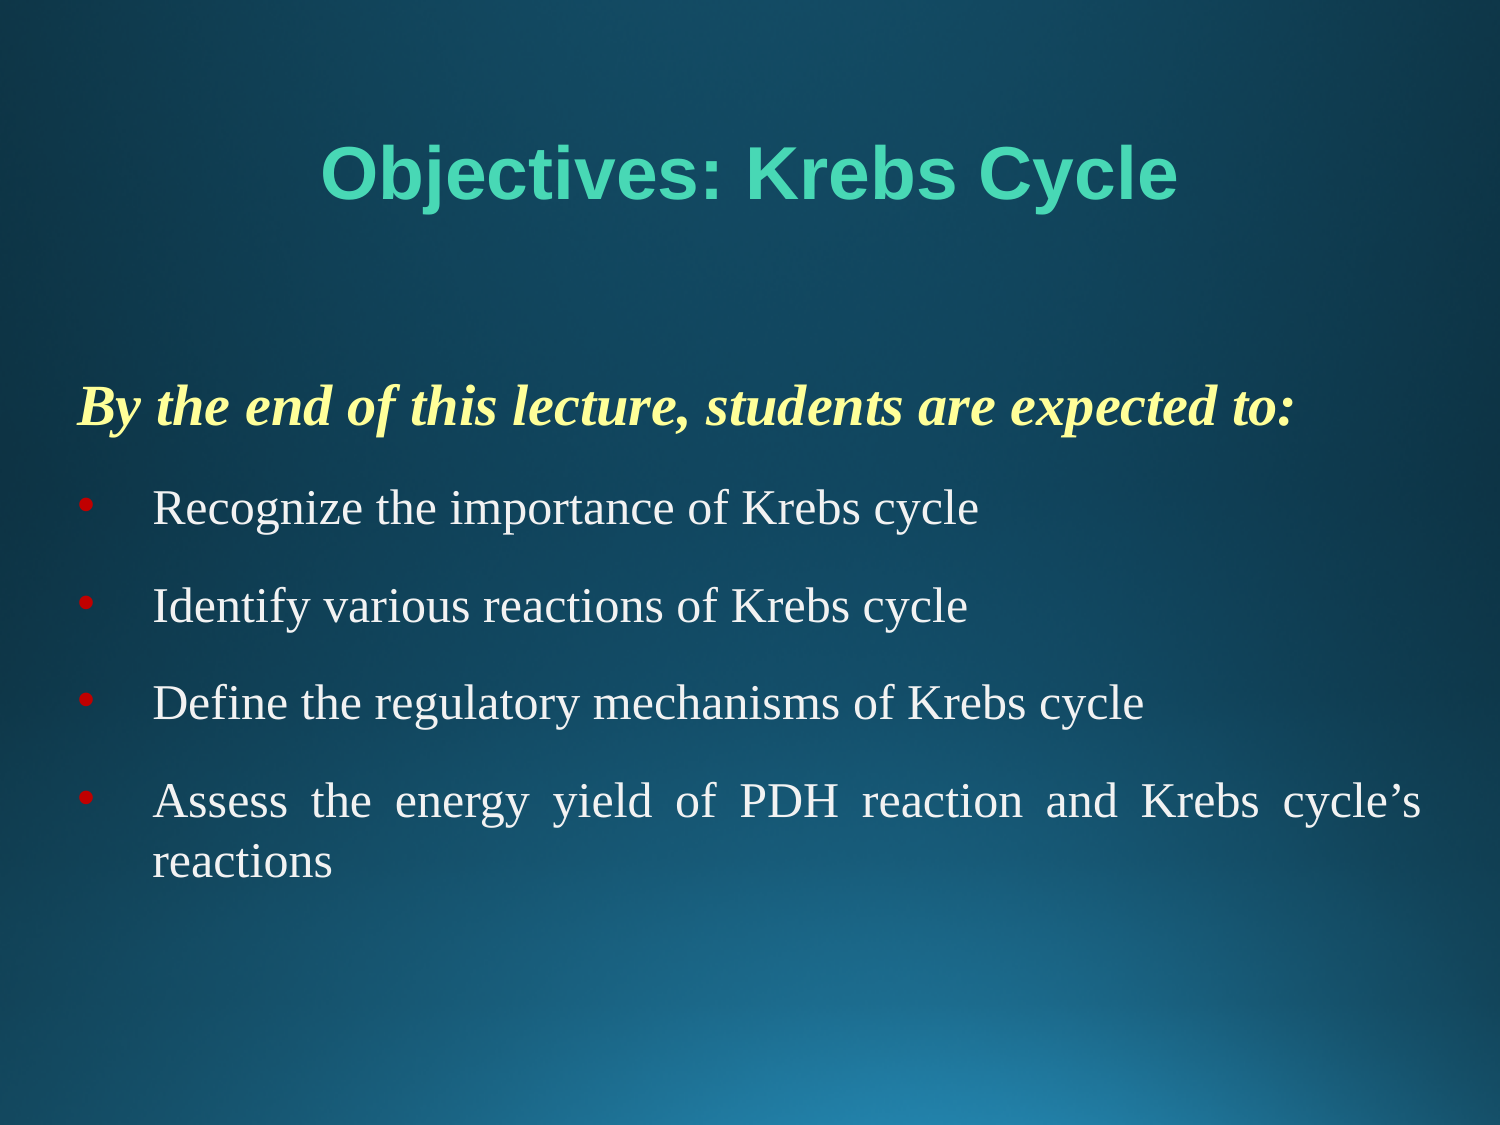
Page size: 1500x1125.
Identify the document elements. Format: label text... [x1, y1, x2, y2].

title Objectives: Krebs Cycle [62, 87, 1438, 263]
picture [0, 0, 1500, 1125]
text_box By the end of this lecture, students are expected to: Recognize the importance of Krebs cycle Identify various reactions of Krebs cycle Define the regulatory mechanisms of Krebs cycle Assess the energy yield of PDH reaction and Krebs cycle’s reactions [62, 359, 1438, 895]
